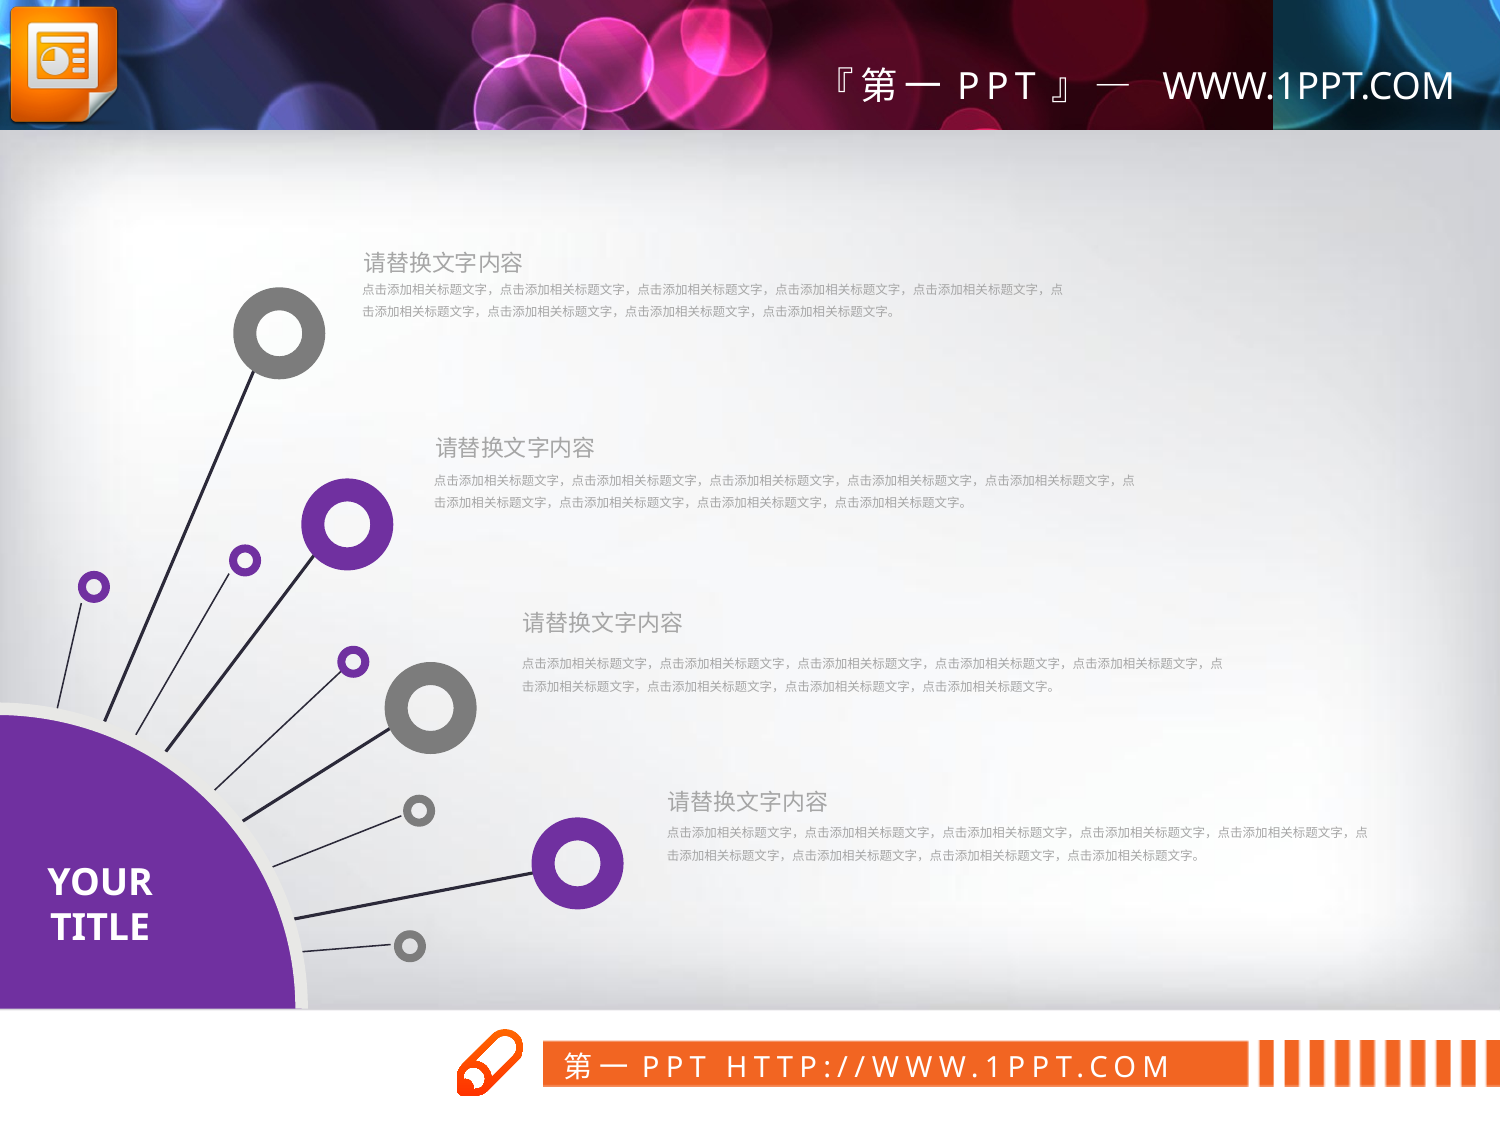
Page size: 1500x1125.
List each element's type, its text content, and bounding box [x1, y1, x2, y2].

text_box [541, 817, 624, 910]
text_box 请替换文字内容 [651, 774, 952, 824]
text_box 点击添加相关标题文字，点击添加相关标题文字，点击添加相关标题文字，点击添加相关标题文字，点击添加相关标题文字，点击添加相关标题文字，点击添加相关标题文字，点击添加相关标题文字，点击添加相关标题文字。 [541, 458, 1153, 518]
text_box 点击添加相关标题文字，点击添加相关标题文字，点击添加相关标题文字，点击添加相关标题文字，点击添加相关标题文字，点击添加相关标题文字，点击添加相关标题文字，点击添加相关标题文字，点击添加相关标题文字。 [541, 641, 1241, 702]
picture [0, 0, 1500, 1012]
text_box 请替换文字内容 [541, 600, 807, 644]
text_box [0, 362, 538, 1001]
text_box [0, 708, 302, 1009]
text_box 点击添加相关标题文字，点击添加相关标题文字，点击添加相关标题文字，点击添加相关标题文字，点击添加相关标题文字，点击添加相关标题文字，点击添加相关标题文字，点击添加相关标题文字，点击添加相关标题文字。 [652, 810, 1386, 871]
text_box 点击添加相关标题文字，点击添加相关标题文字，点击添加相关标题文字，点击添加相关标题文字，点击添加相关标题文字，点击添加相关标题文字，点击添加相关标题文字，点击添加相关标题文字，点击添加相关标题文字。 [347, 266, 1081, 327]
picture [555, 841, 600, 886]
text_box [233, 287, 326, 360]
picture [543, 1040, 1500, 1087]
text_box 请替换文字内容 [347, 235, 647, 285]
text_box 请替换文字内容 [541, 420, 719, 470]
picture [257, 311, 302, 356]
